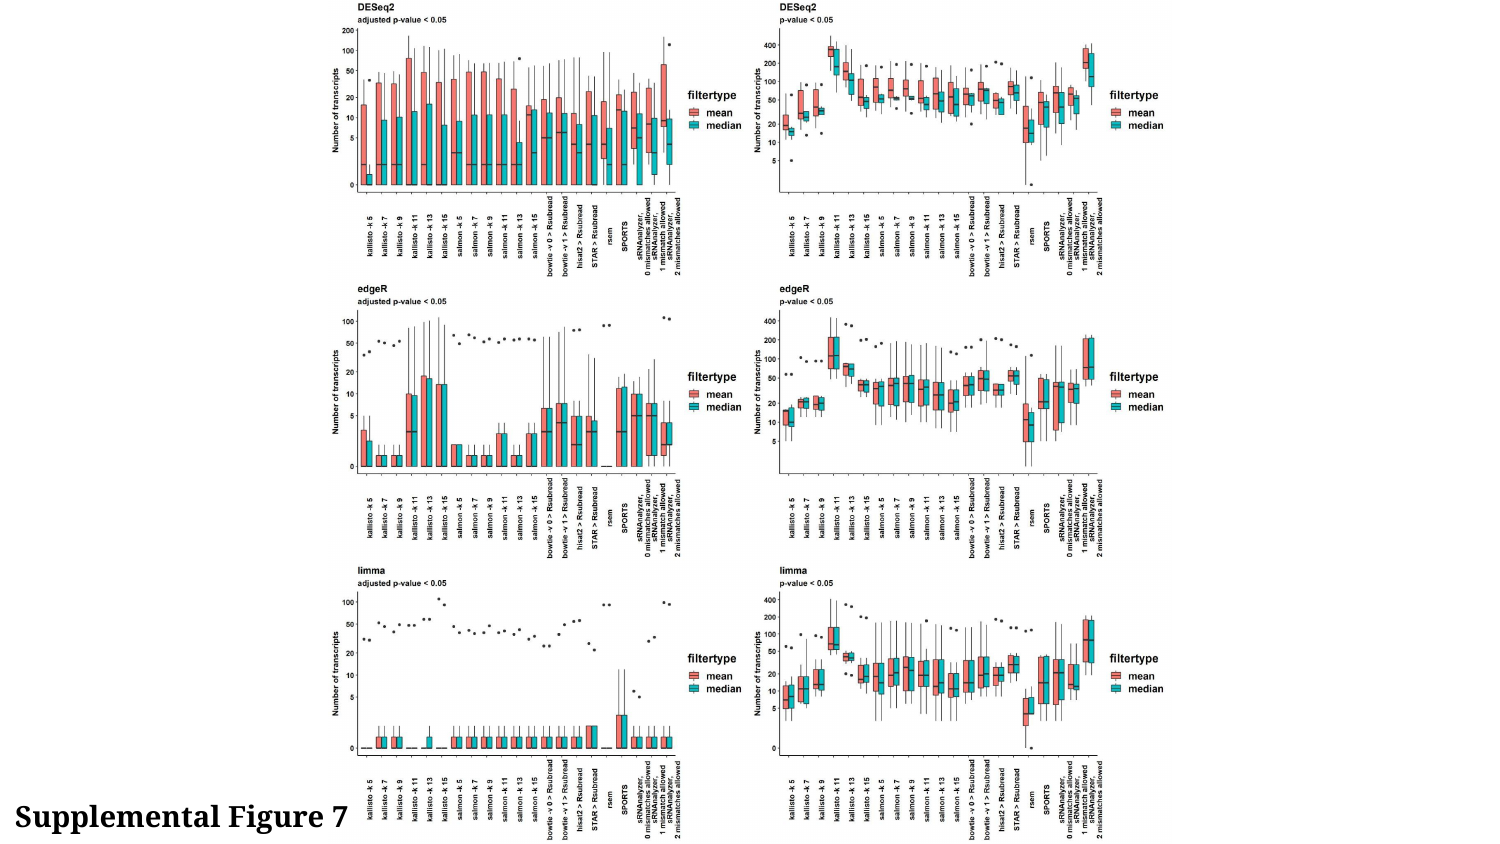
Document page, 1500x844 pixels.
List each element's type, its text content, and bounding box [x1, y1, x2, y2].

text_box Supplemental Figure 7 [0, 778, 322, 844]
picture [327, 0, 1173, 844]
